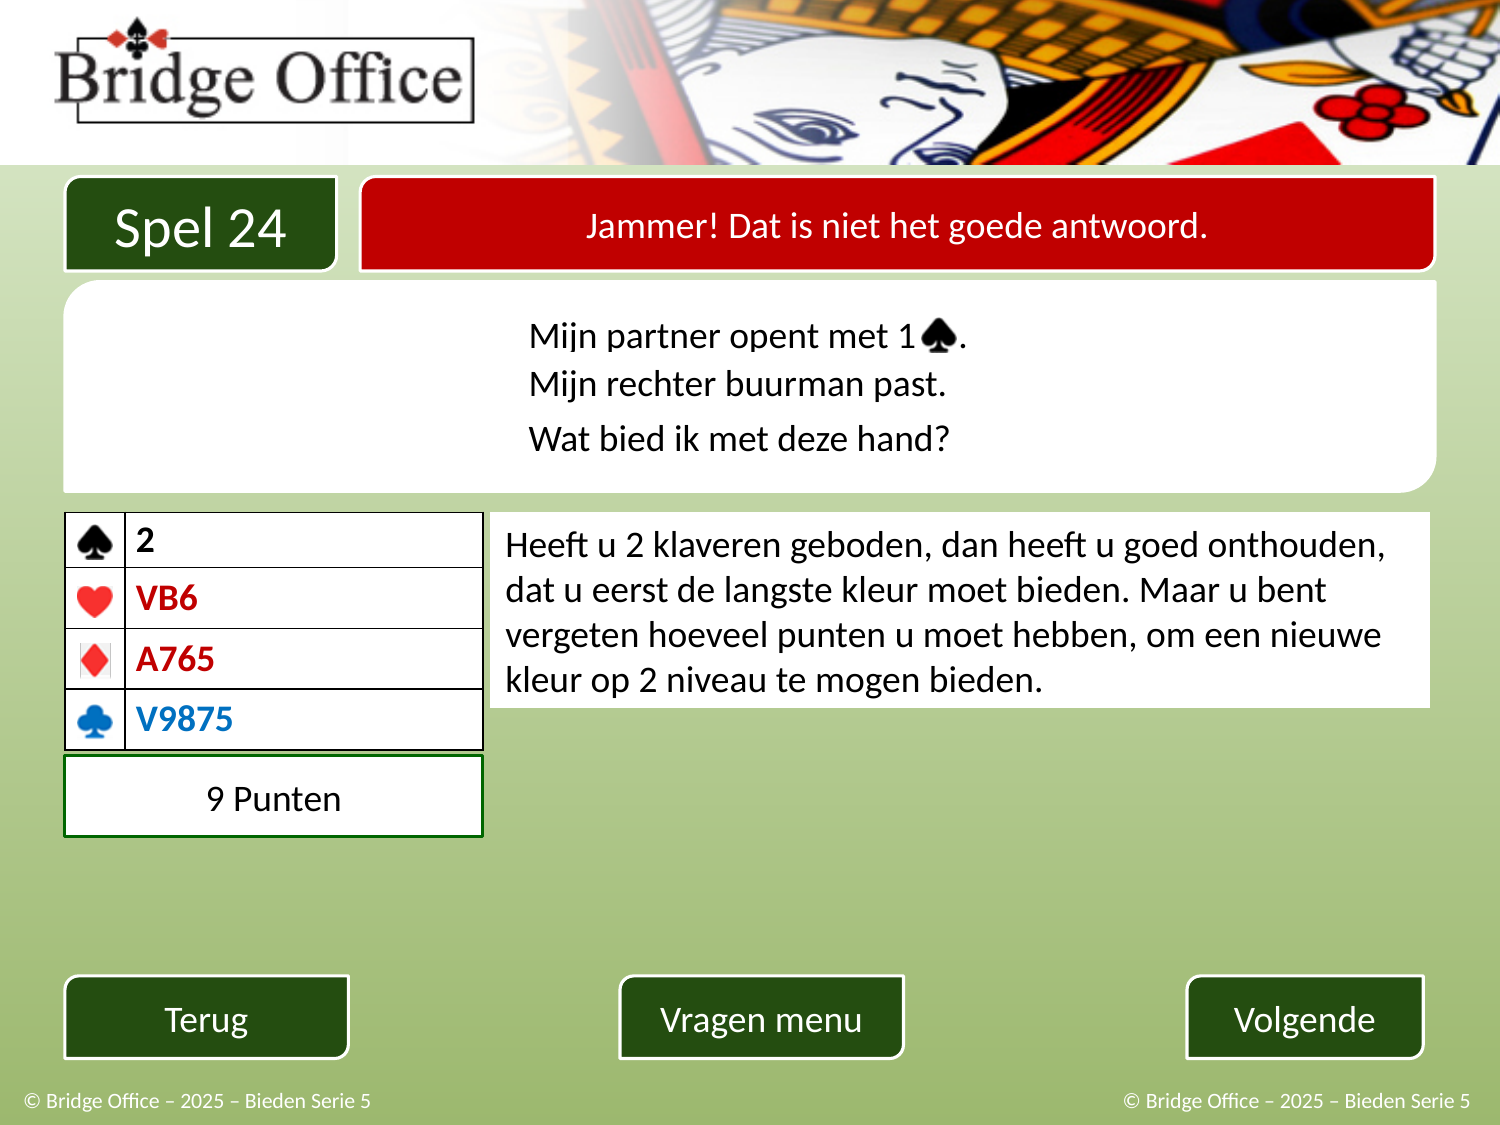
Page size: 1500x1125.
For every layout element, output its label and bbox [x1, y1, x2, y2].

text_box [1107, 1079, 1500, 1121]
table_cell [126, 629, 482, 688]
text_box [358, 174, 1437, 273]
picture [920, 316, 957, 353]
text_box [63, 280, 1437, 493]
picture [77, 524, 113, 561]
table_cell [126, 568, 482, 628]
picture [77, 703, 113, 740]
text_box [63, 974, 350, 1061]
picture [0, 0, 1500, 166]
table_cell [66, 690, 124, 749]
text_box [63, 754, 484, 838]
table_header [66, 513, 124, 567]
table_header [126, 513, 482, 567]
text_box [8, 1079, 393, 1121]
picture [77, 585, 113, 618]
picture [77, 643, 113, 679]
text_box [63, 174, 339, 273]
text_box [1185, 974, 1425, 1061]
text_box [618, 974, 906, 1061]
table_cell [126, 690, 482, 749]
table_cell [66, 568, 124, 628]
text_box [490, 512, 1430, 708]
table_cell [66, 629, 124, 688]
